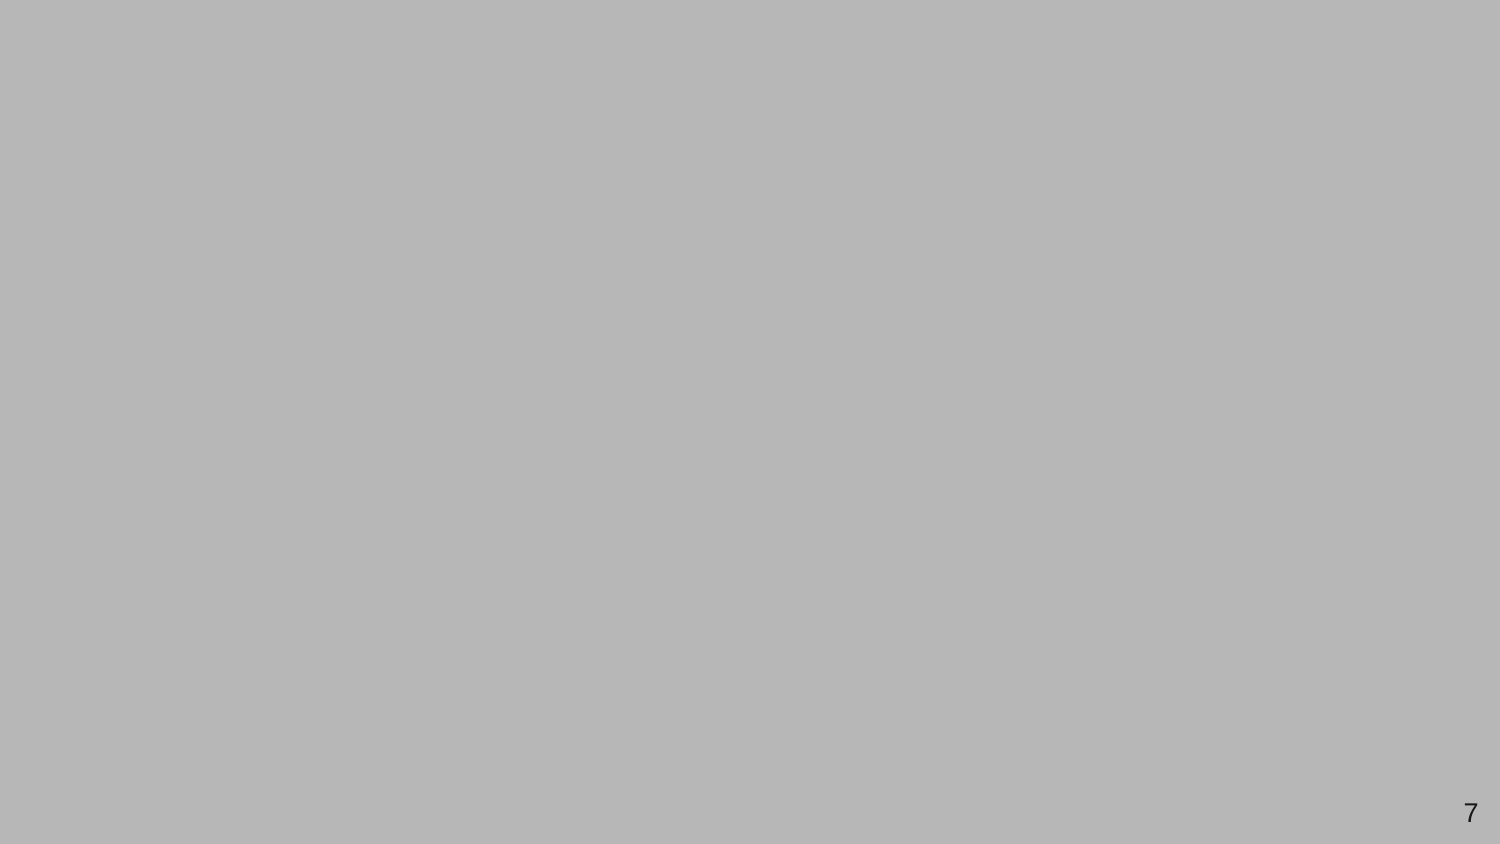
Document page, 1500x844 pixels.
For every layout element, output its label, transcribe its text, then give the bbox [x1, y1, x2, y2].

slide_number 7 [1403, 779, 1494, 844]
